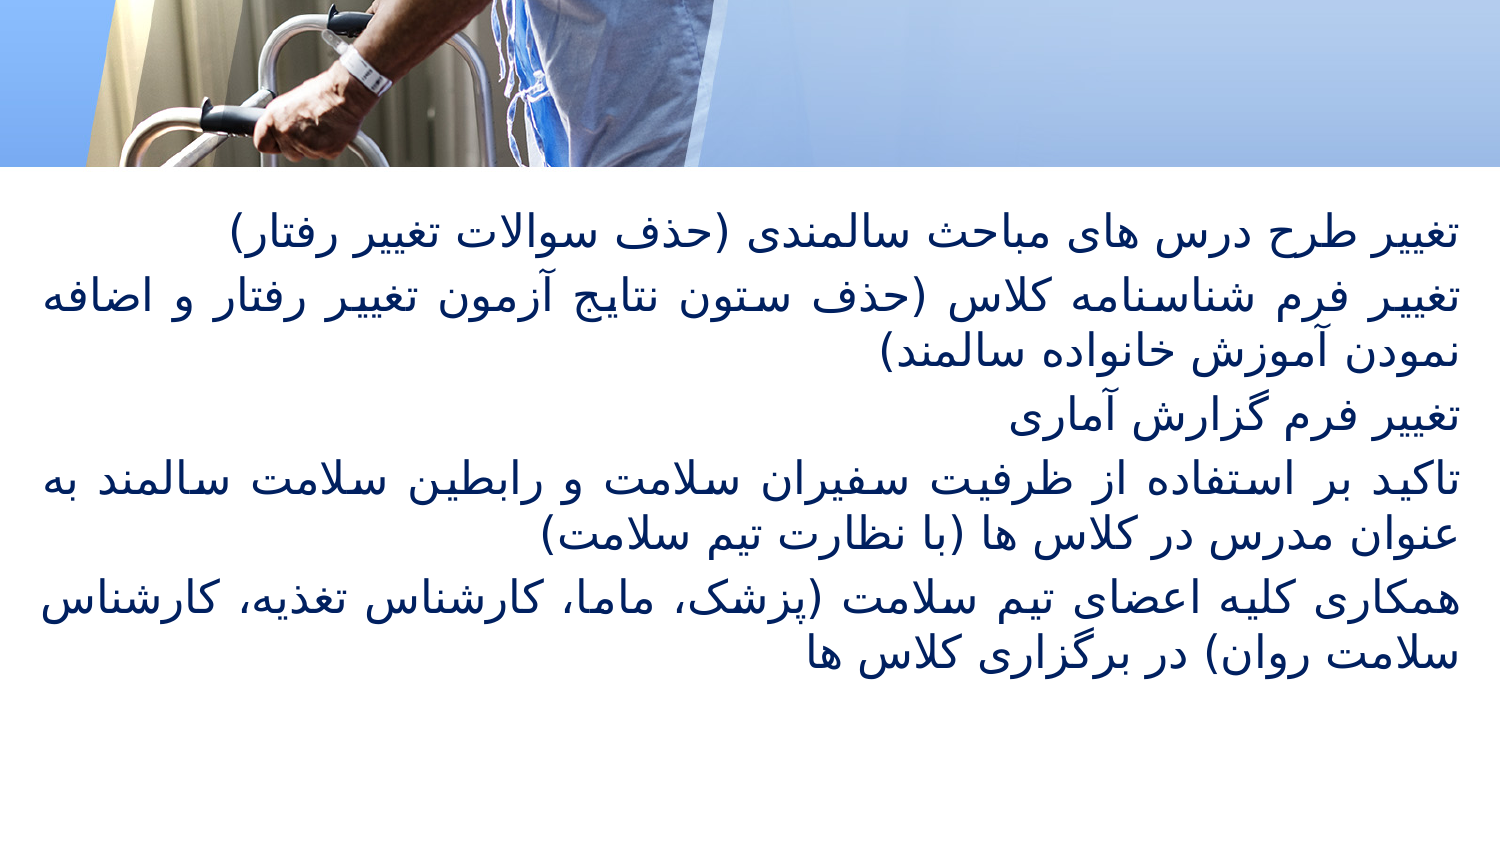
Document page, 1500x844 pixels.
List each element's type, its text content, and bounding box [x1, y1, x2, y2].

picture [0, 0, 1500, 844]
list تغییر طرح درس های مباحث سالمندی (حذف سوالات تغییر رفتار) تغییر فرم شناسنامه کلاس (حذف ستون نتایج آزمون تغییر رفتار و اضافه نمودن آموزش خانواده سالمند) تغییر فرم گزارش آماری تاکید بر استفاده از ظرفیت سفیران سلامت و رابطین سلامت سالمند به عنوان مدرس در کلاس ها (با نظارت تیم سلامت) همکاری کلیه اعضای تیم سلامت (پزشک، ماما، کارشناس تغذیه، کارشناس سلامت روان) در برگزاری کلاس ها [23, 194, 1477, 844]
